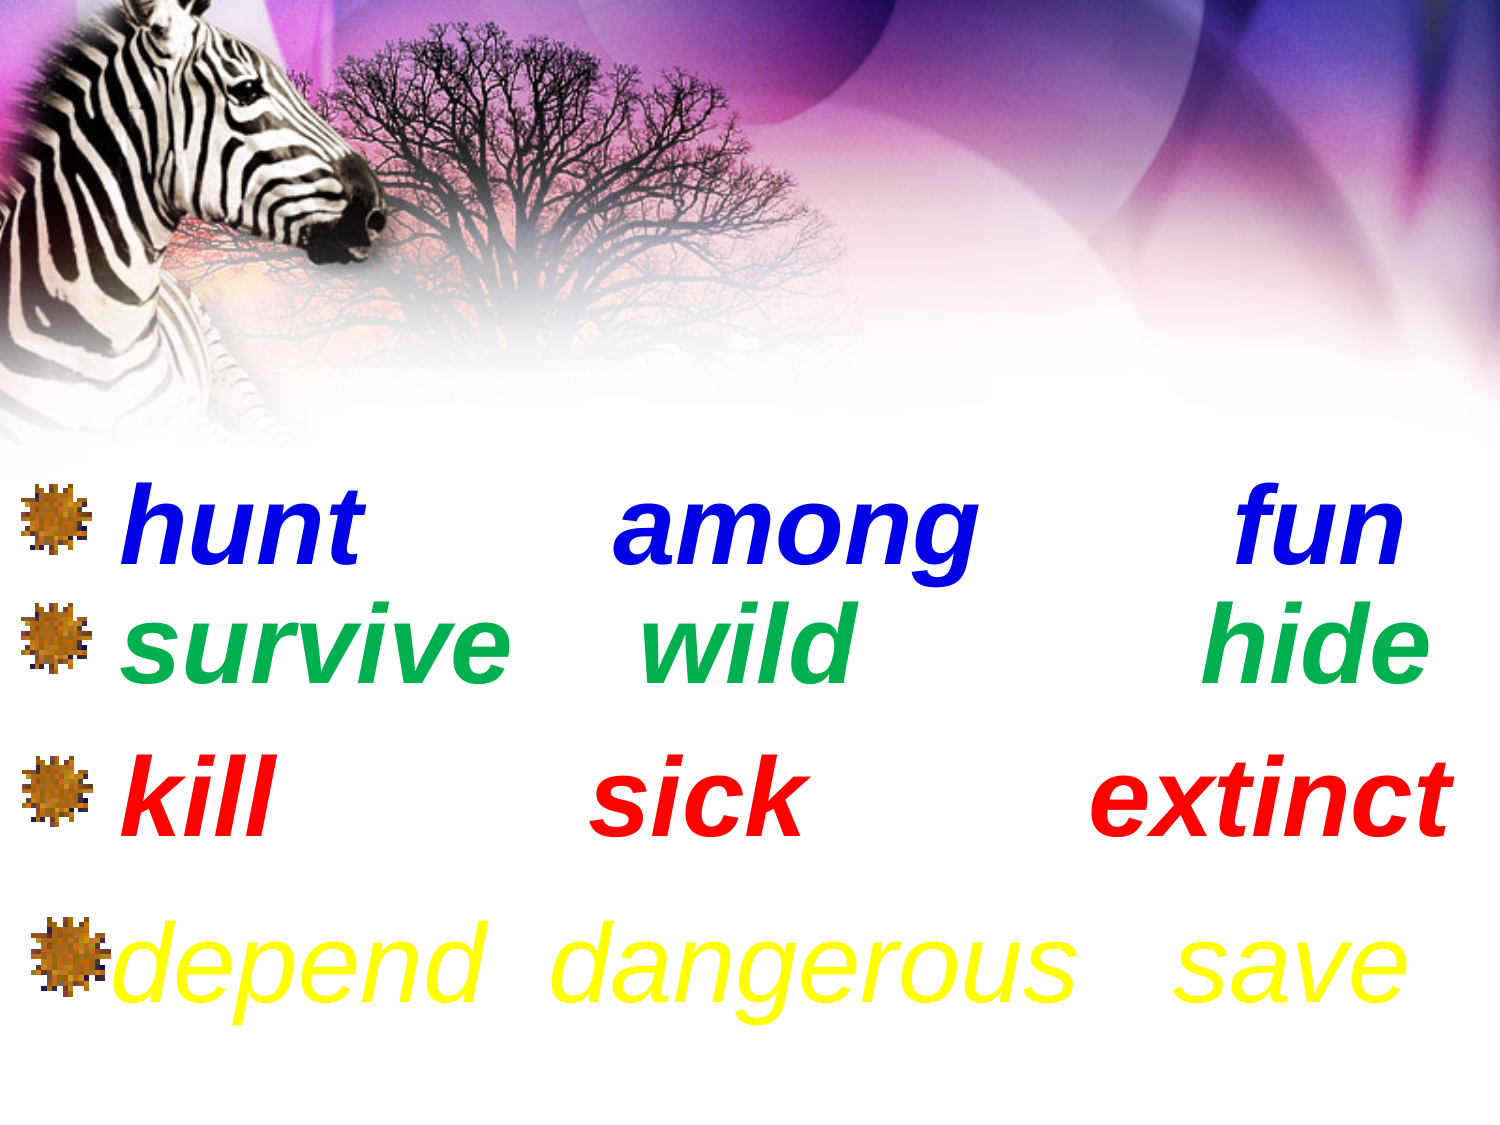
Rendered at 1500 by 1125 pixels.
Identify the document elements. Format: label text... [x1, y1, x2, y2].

text_box depend dangerous save [16, 882, 1500, 1033]
picture [31, 917, 111, 997]
text_box hunt among fun [7, 444, 1422, 563]
text_box kill sick extinct [7, 716, 1467, 867]
text_box survive wild hide [6, 563, 1448, 714]
picture [0, 0, 1500, 1125]
